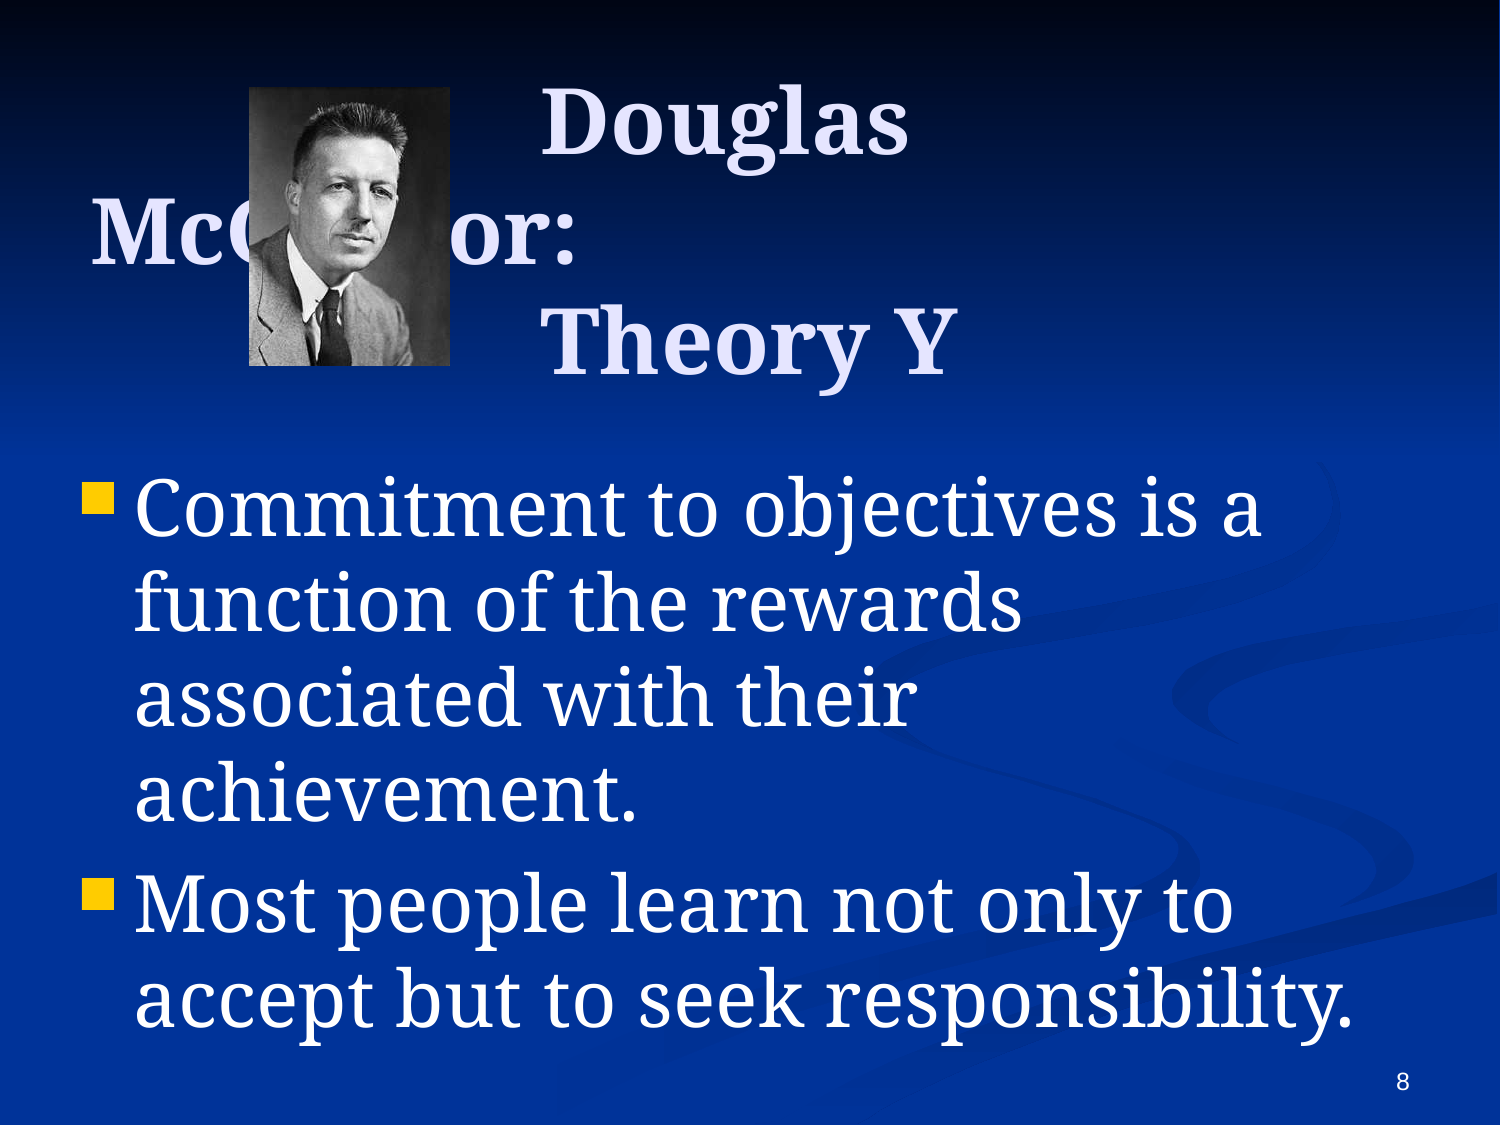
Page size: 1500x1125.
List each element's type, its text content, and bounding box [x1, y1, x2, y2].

list Commitment to objectives is a function of the rewards associated with their achievement. Most people learn not only to accept but to seek responsibility. [62, 449, 1413, 1038]
picture [249, 87, 451, 366]
slide_number 8 [1074, 1024, 1426, 1104]
title Douglas McGregor: Theory Y [74, 87, 247, 368]
title Douglas McGregor: Theory Y [451, 87, 1426, 368]
